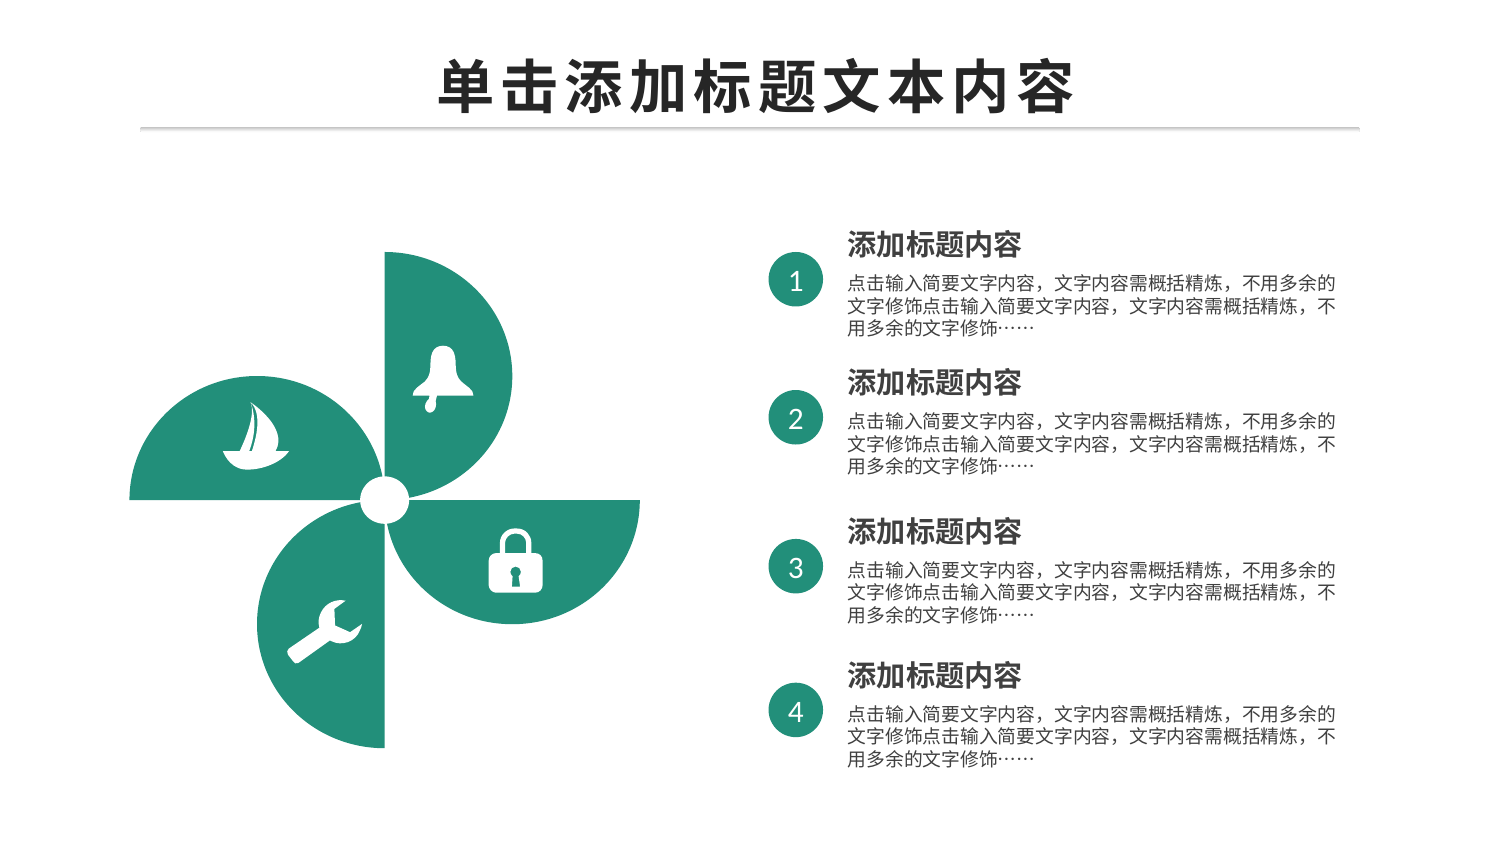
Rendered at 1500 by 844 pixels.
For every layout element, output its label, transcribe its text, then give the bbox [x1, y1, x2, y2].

text_box [488, 528, 543, 593]
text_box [836, 358, 1360, 484]
text_box 单击添加标题文本内容 [265, 44, 1246, 126]
text_box 1 [768, 251, 824, 307]
text_box 3 [768, 538, 824, 594]
text_box 4 [768, 682, 824, 738]
text_box [222, 402, 290, 470]
text_box 2 [768, 390, 824, 445]
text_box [836, 220, 1360, 346]
text_box [287, 600, 363, 664]
text_box [360, 476, 410, 524]
text_box [412, 345, 474, 413]
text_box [836, 651, 1360, 777]
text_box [836, 507, 1360, 633]
text_box [387, 500, 640, 625]
text_box [129, 376, 383, 501]
text_box [384, 251, 513, 498]
text_box [257, 502, 385, 749]
